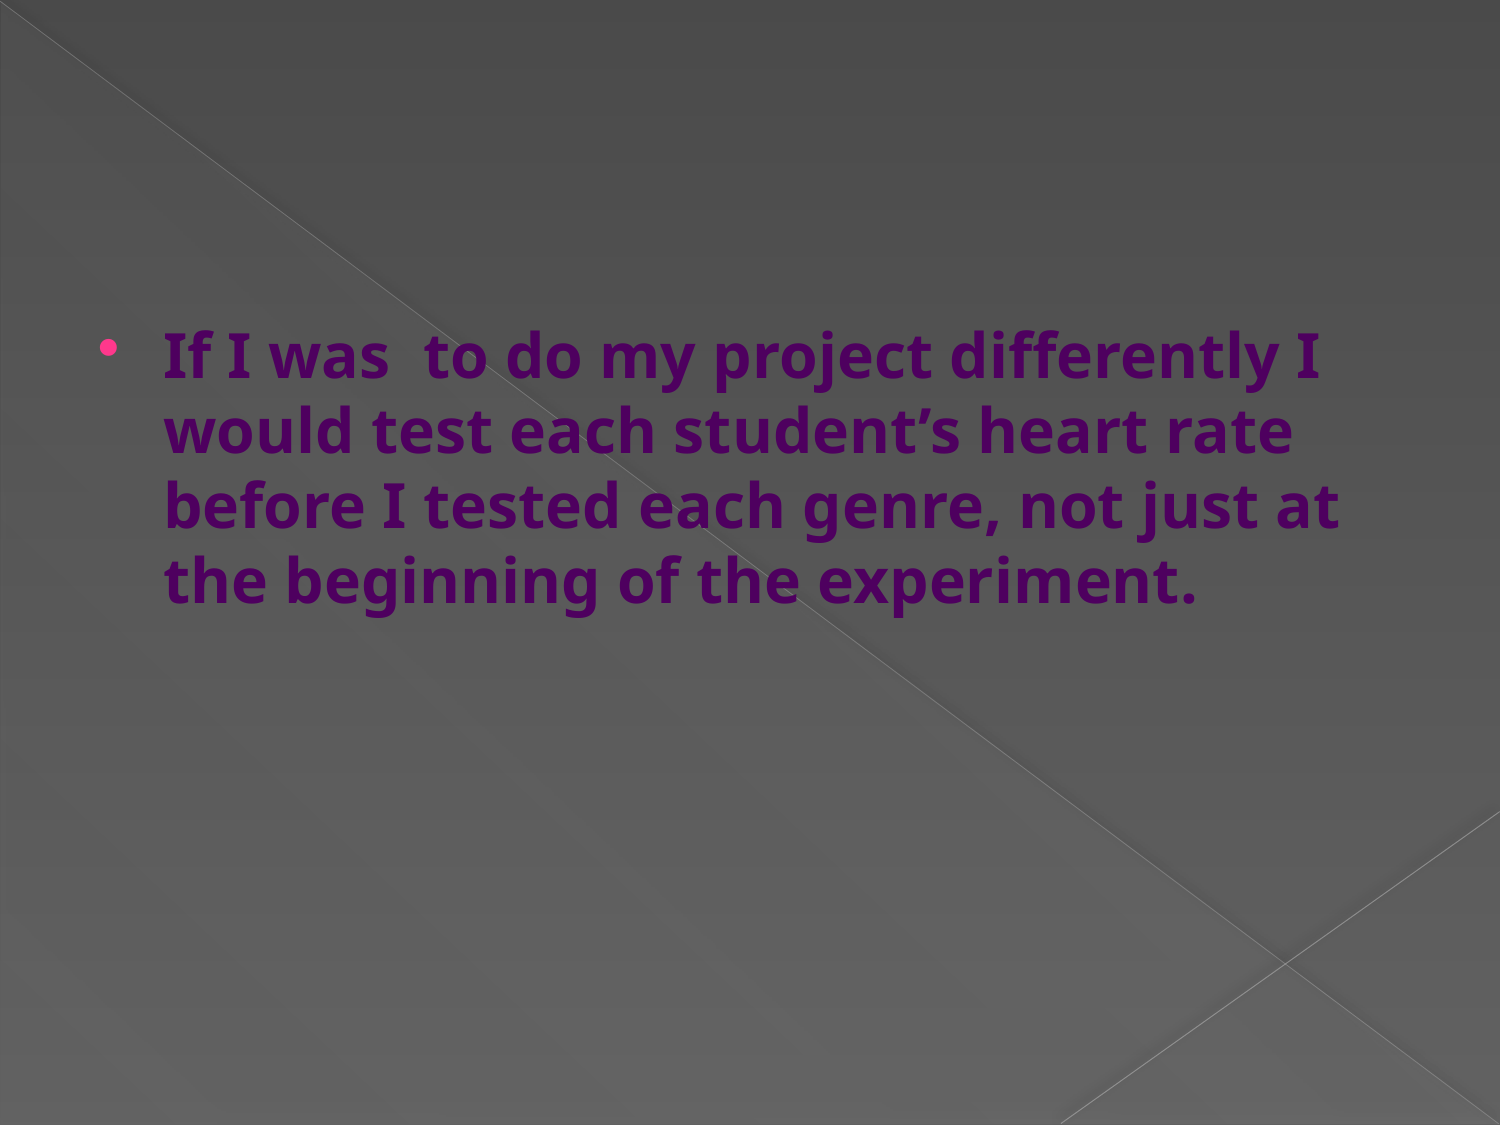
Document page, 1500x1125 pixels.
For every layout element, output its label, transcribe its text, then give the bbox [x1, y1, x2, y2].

list If I was to do my project differently I would test each student’s heart rate before I tested each genre, not just at the beginning of the experiment. [75, 308, 1425, 1059]
